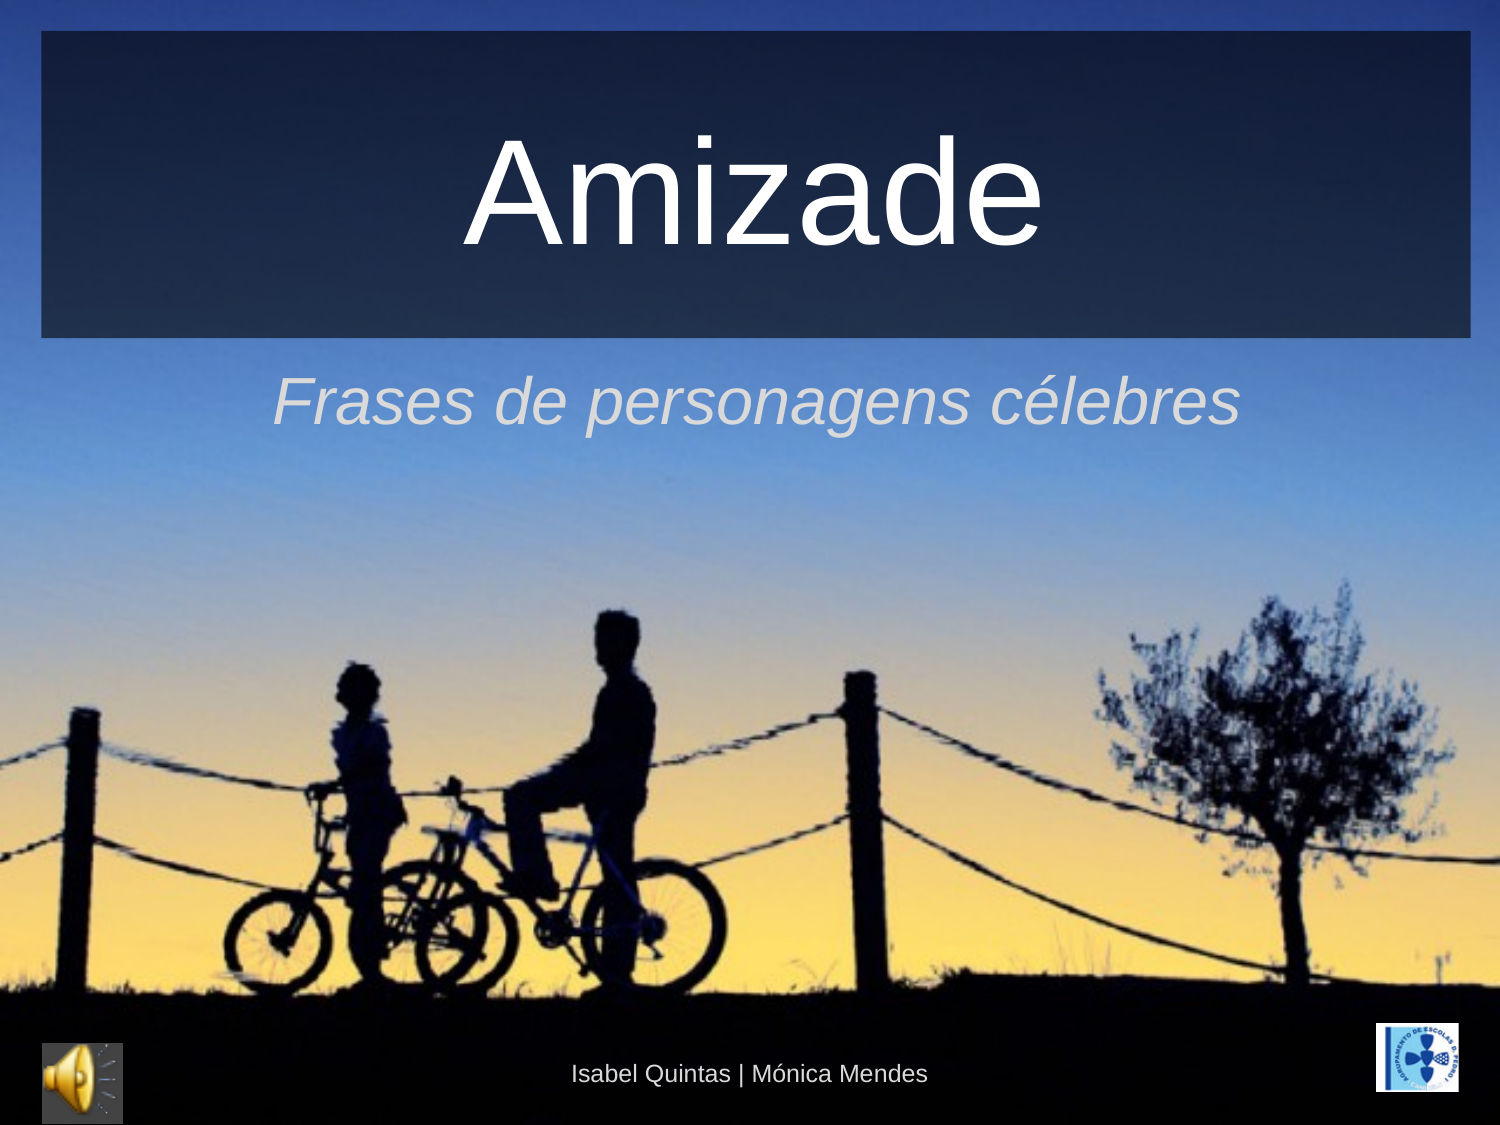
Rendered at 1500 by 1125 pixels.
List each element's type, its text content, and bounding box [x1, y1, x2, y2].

subtitle Frases de personagens célebres [242, 349, 1293, 457]
title Amizade [41, 30, 1471, 339]
picture [0, 0, 1500, 1125]
footer Isabel Quintas | Mónica Mendes [512, 1042, 988, 1103]
